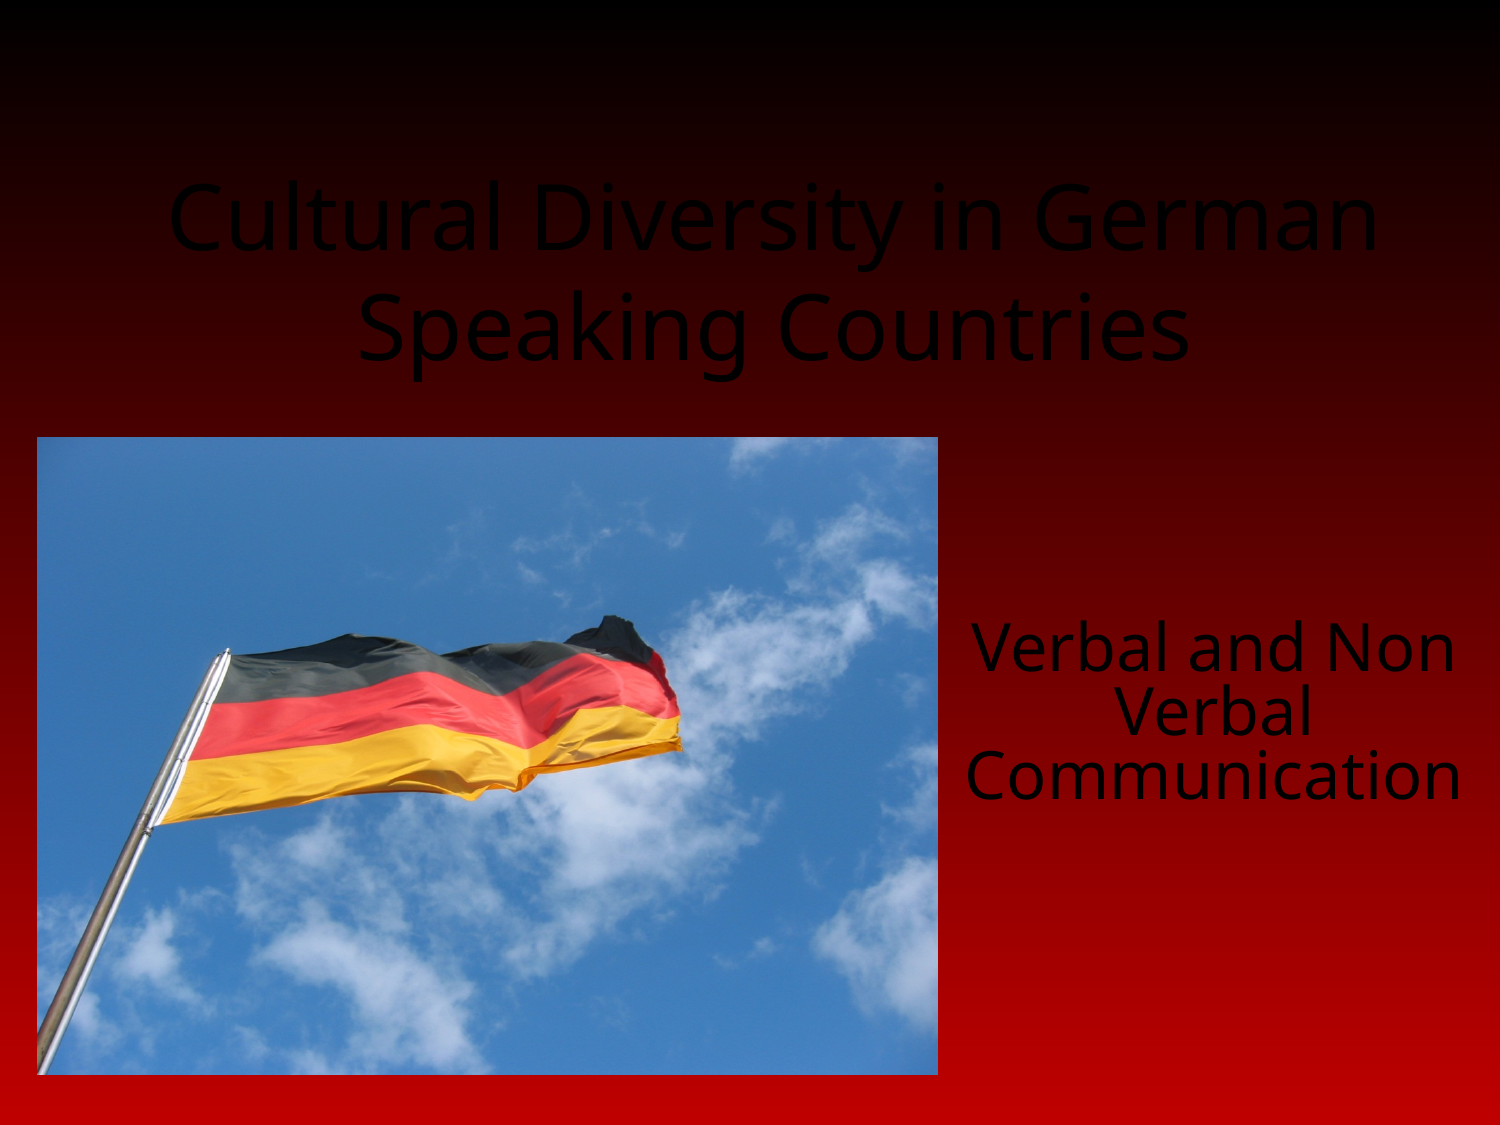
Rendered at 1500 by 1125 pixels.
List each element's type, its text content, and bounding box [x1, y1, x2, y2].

subtitle Verbal and Non Verbal Communication [941, 612, 1492, 838]
picture [37, 437, 938, 1076]
title Cultural Diversity in German Speaking Countries [74, 124, 1476, 413]
